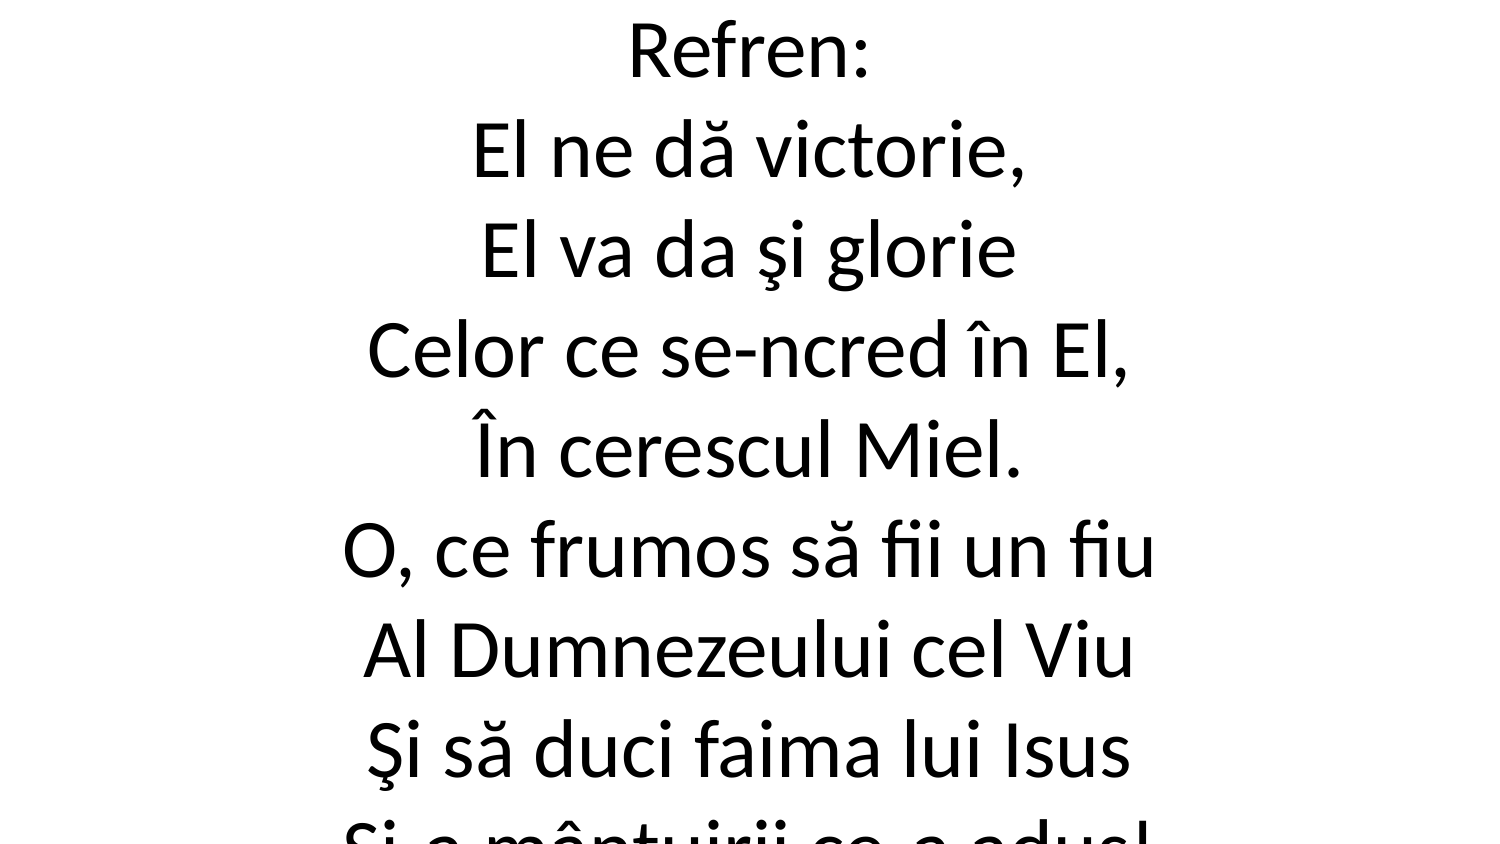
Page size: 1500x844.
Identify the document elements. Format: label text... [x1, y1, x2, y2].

text_box Refren: El ne dă victorie, El va da şi glorie Celor ce se-ncred în El, În cerescul Miel. O, ce frumos să fii un fiu Al Dumnezeului cel Viu Şi să duci faima lui Isus Şi-a mântuirii ce-a adus! [327, 0, 1173, 844]
